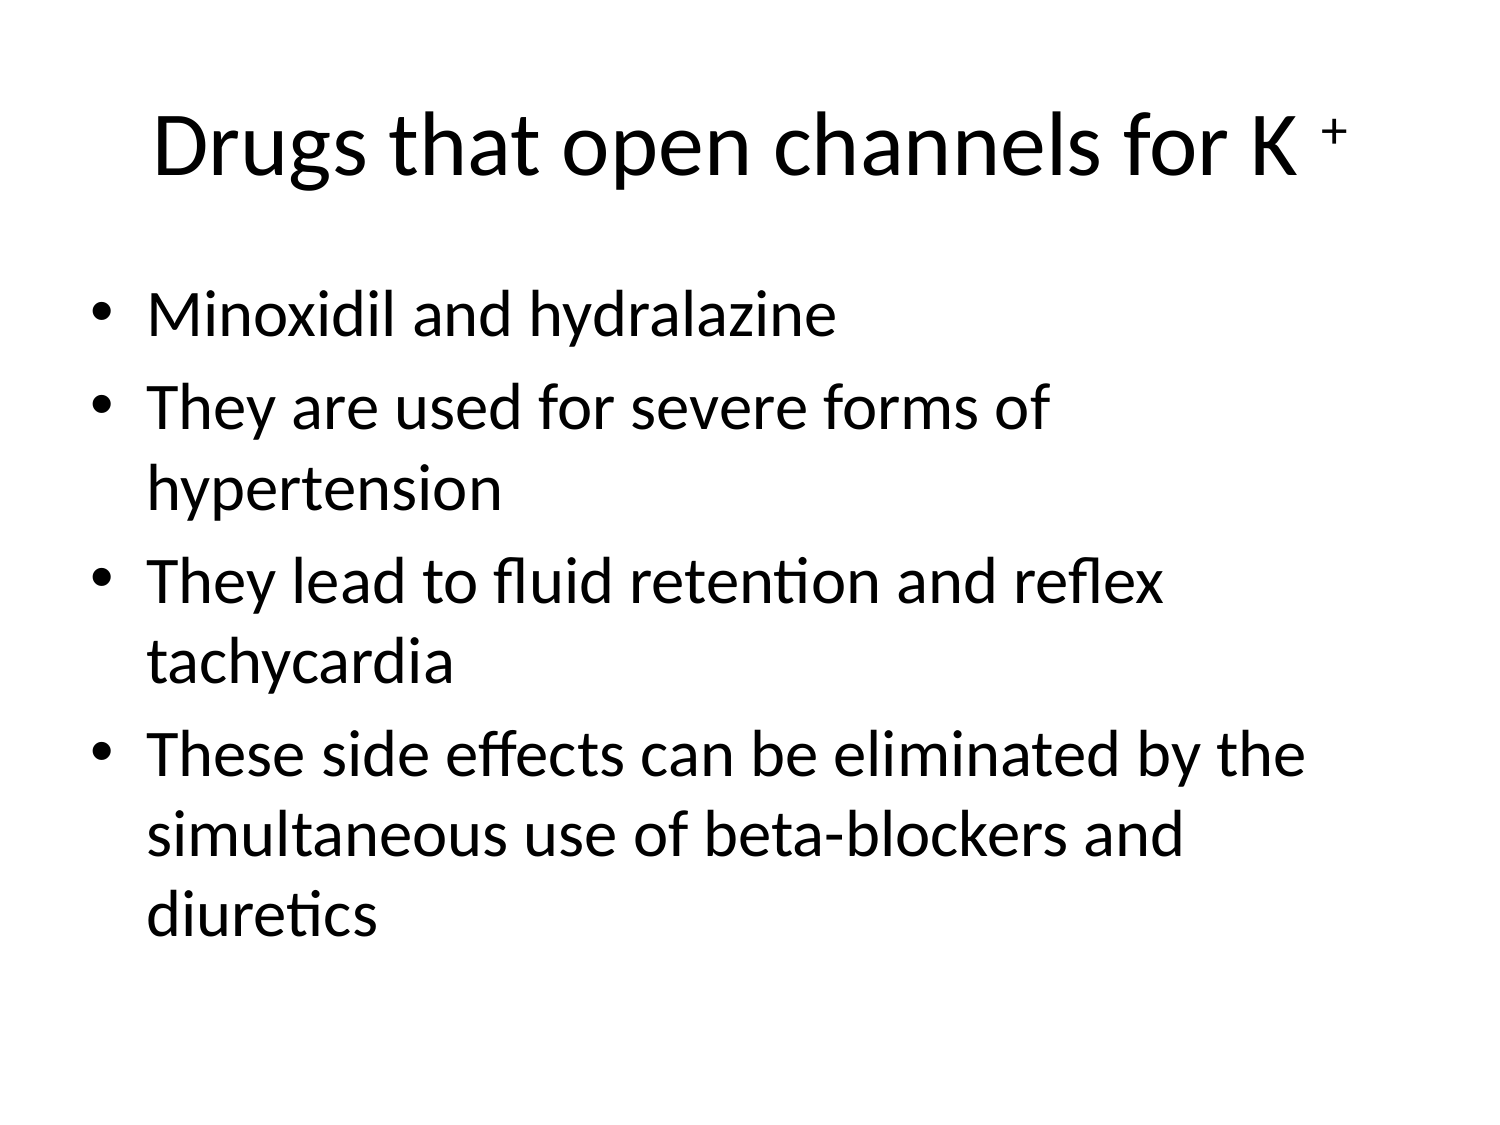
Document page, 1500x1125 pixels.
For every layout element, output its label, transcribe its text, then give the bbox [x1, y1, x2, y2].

list Minoxidil and hydralazine They are used for severe forms of hypertension They lead to fluid retention and reflex tachycardia These side effects can be eliminated by the simultaneous use of beta-blockers and diuretics [75, 262, 1425, 1005]
title Drugs that open channels for K + [75, 45, 1425, 233]
